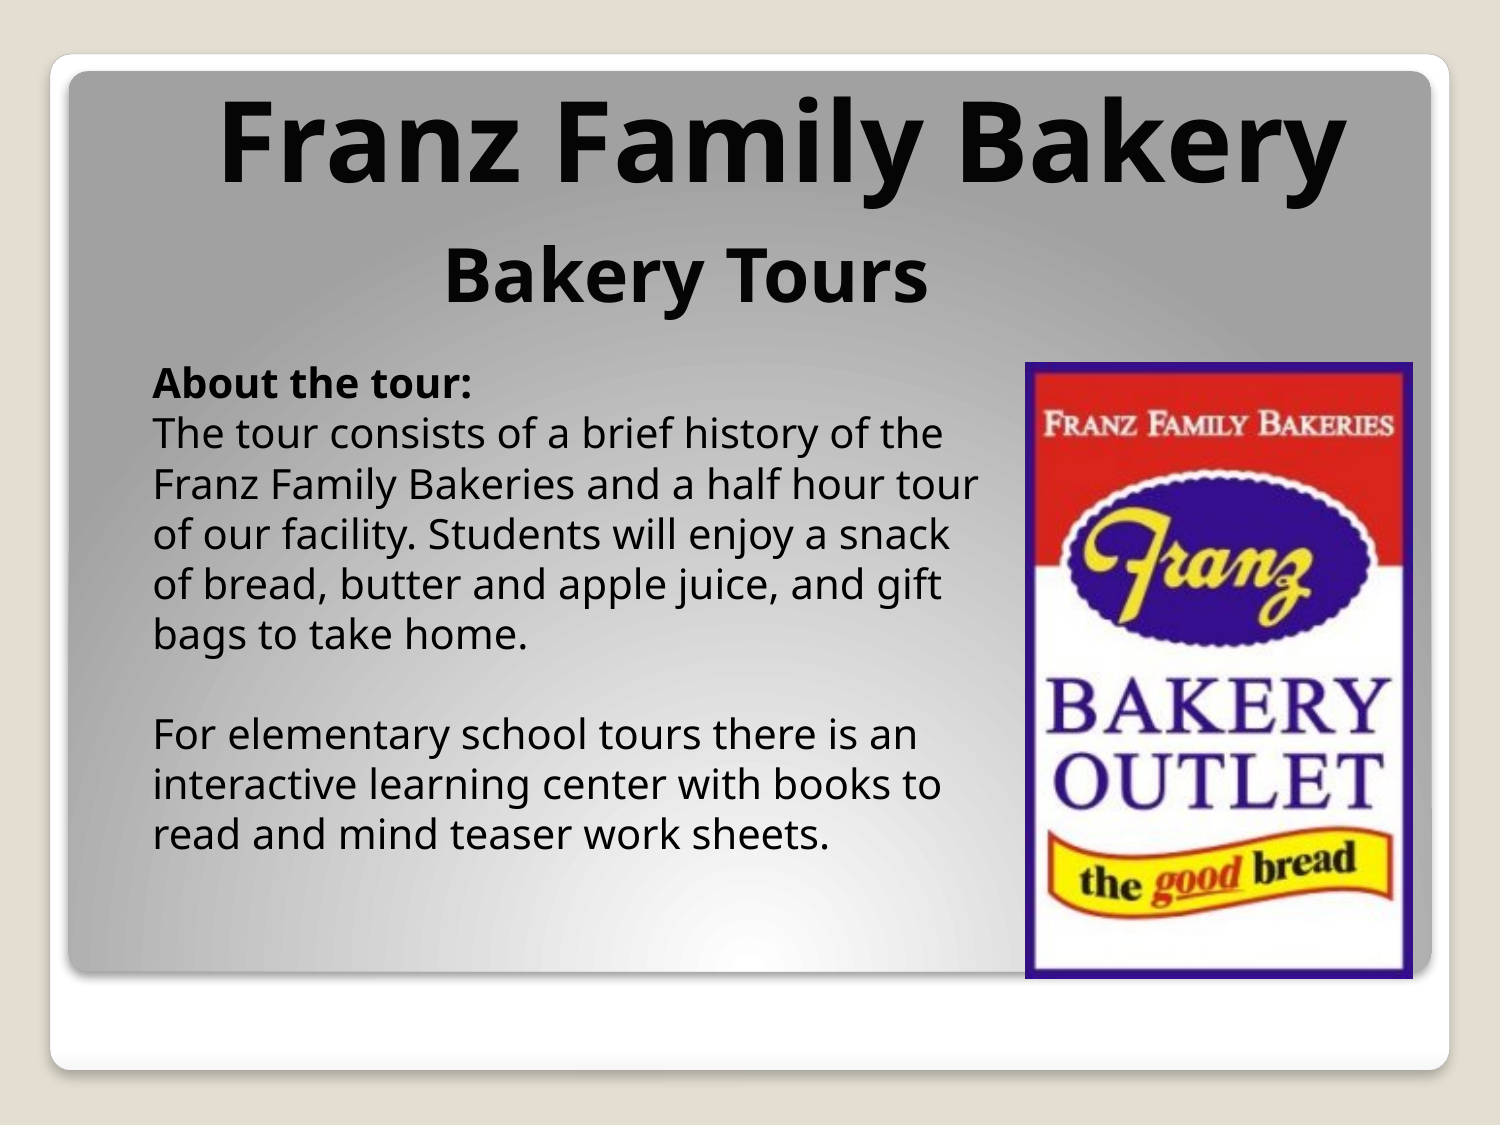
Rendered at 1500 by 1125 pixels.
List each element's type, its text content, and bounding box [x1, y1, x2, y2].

picture [1024, 362, 1413, 979]
list Bakery Tours [412, 213, 1088, 363]
text_box Franz Family Bakery [200, 62, 1364, 213]
text_box About the tour: The tour consists of a brief history of the Franz Family Bakeries and a half hour tour of our facility. Students will enjoy a snack of bread, butter and apple juice, and gift bags to take home. For elementary school tours there is an interactive learning center with books to read and mind teaser work sheets. [137, 349, 1013, 1010]
